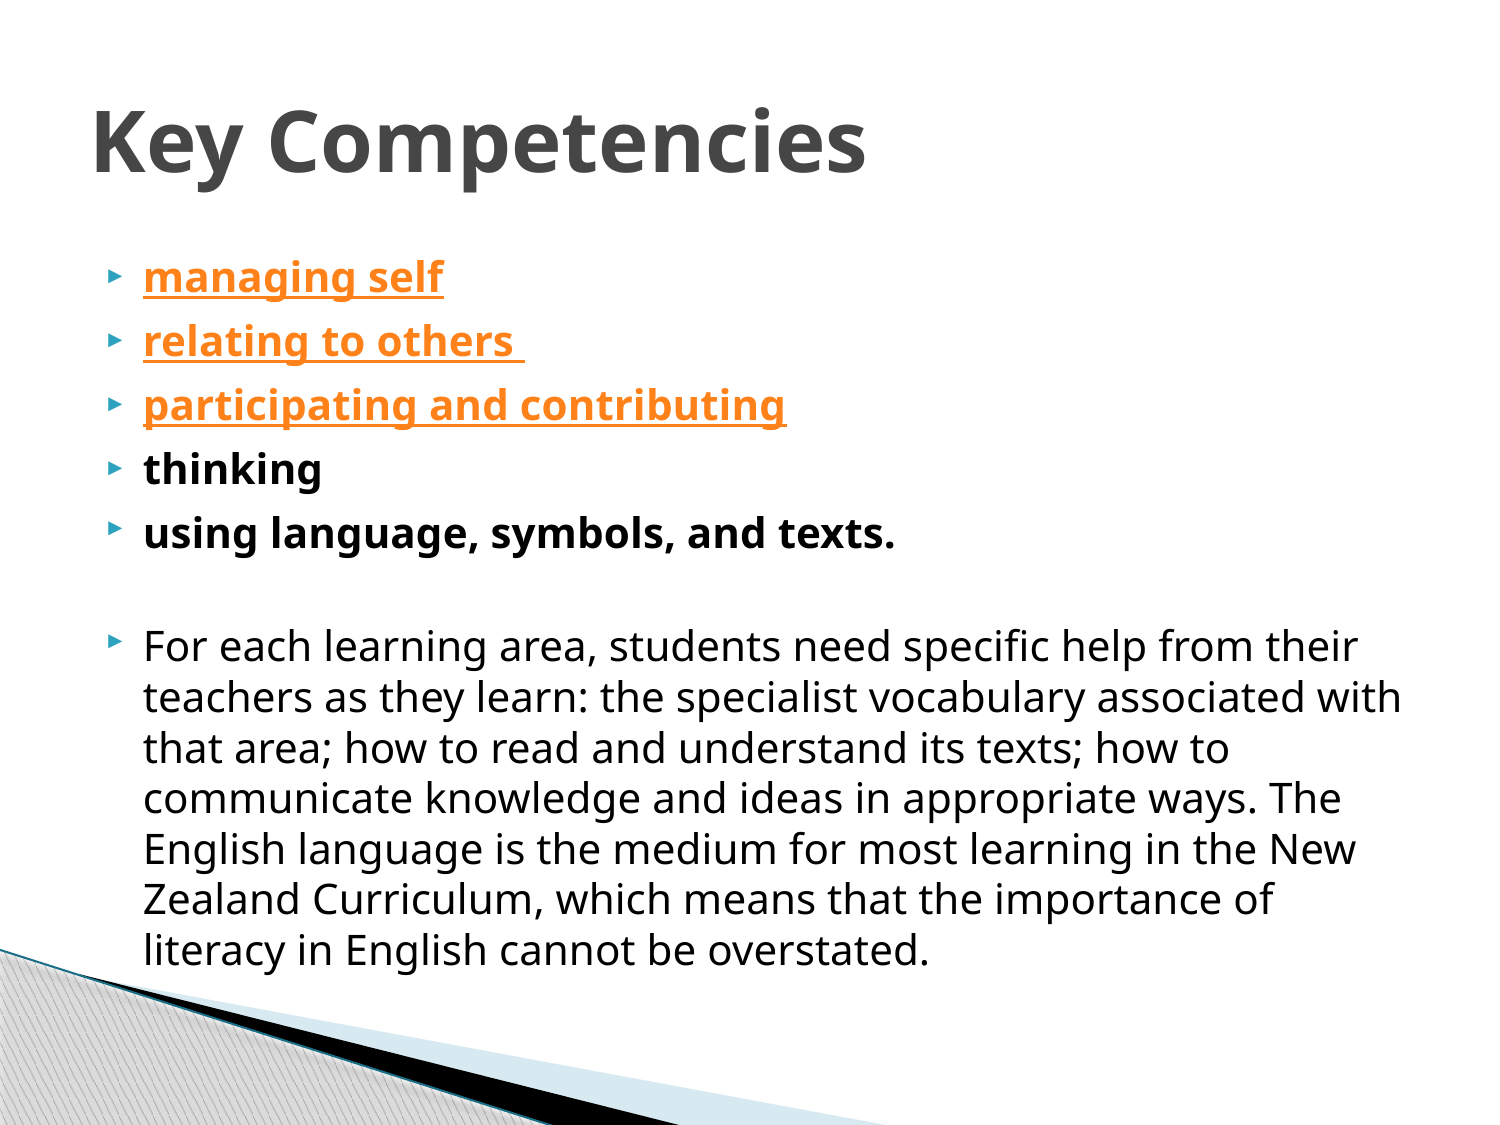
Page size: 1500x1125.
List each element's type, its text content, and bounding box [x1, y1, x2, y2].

list managing self relating to others participating and contributing thinking using language, symbols, and texts. For each learning area, students need specific help from their teachers as they learn: the specialist vocabulary associated with that area; how to read and understand its texts; how to communicate knowledge and ideas in appropriate ways. The English language is the medium for most learning in the New Zealand Curriculum, which means that the importance of literacy in English cannot be overstated. [74, 242, 1426, 986]
title Key Competencies [75, 45, 1425, 233]
